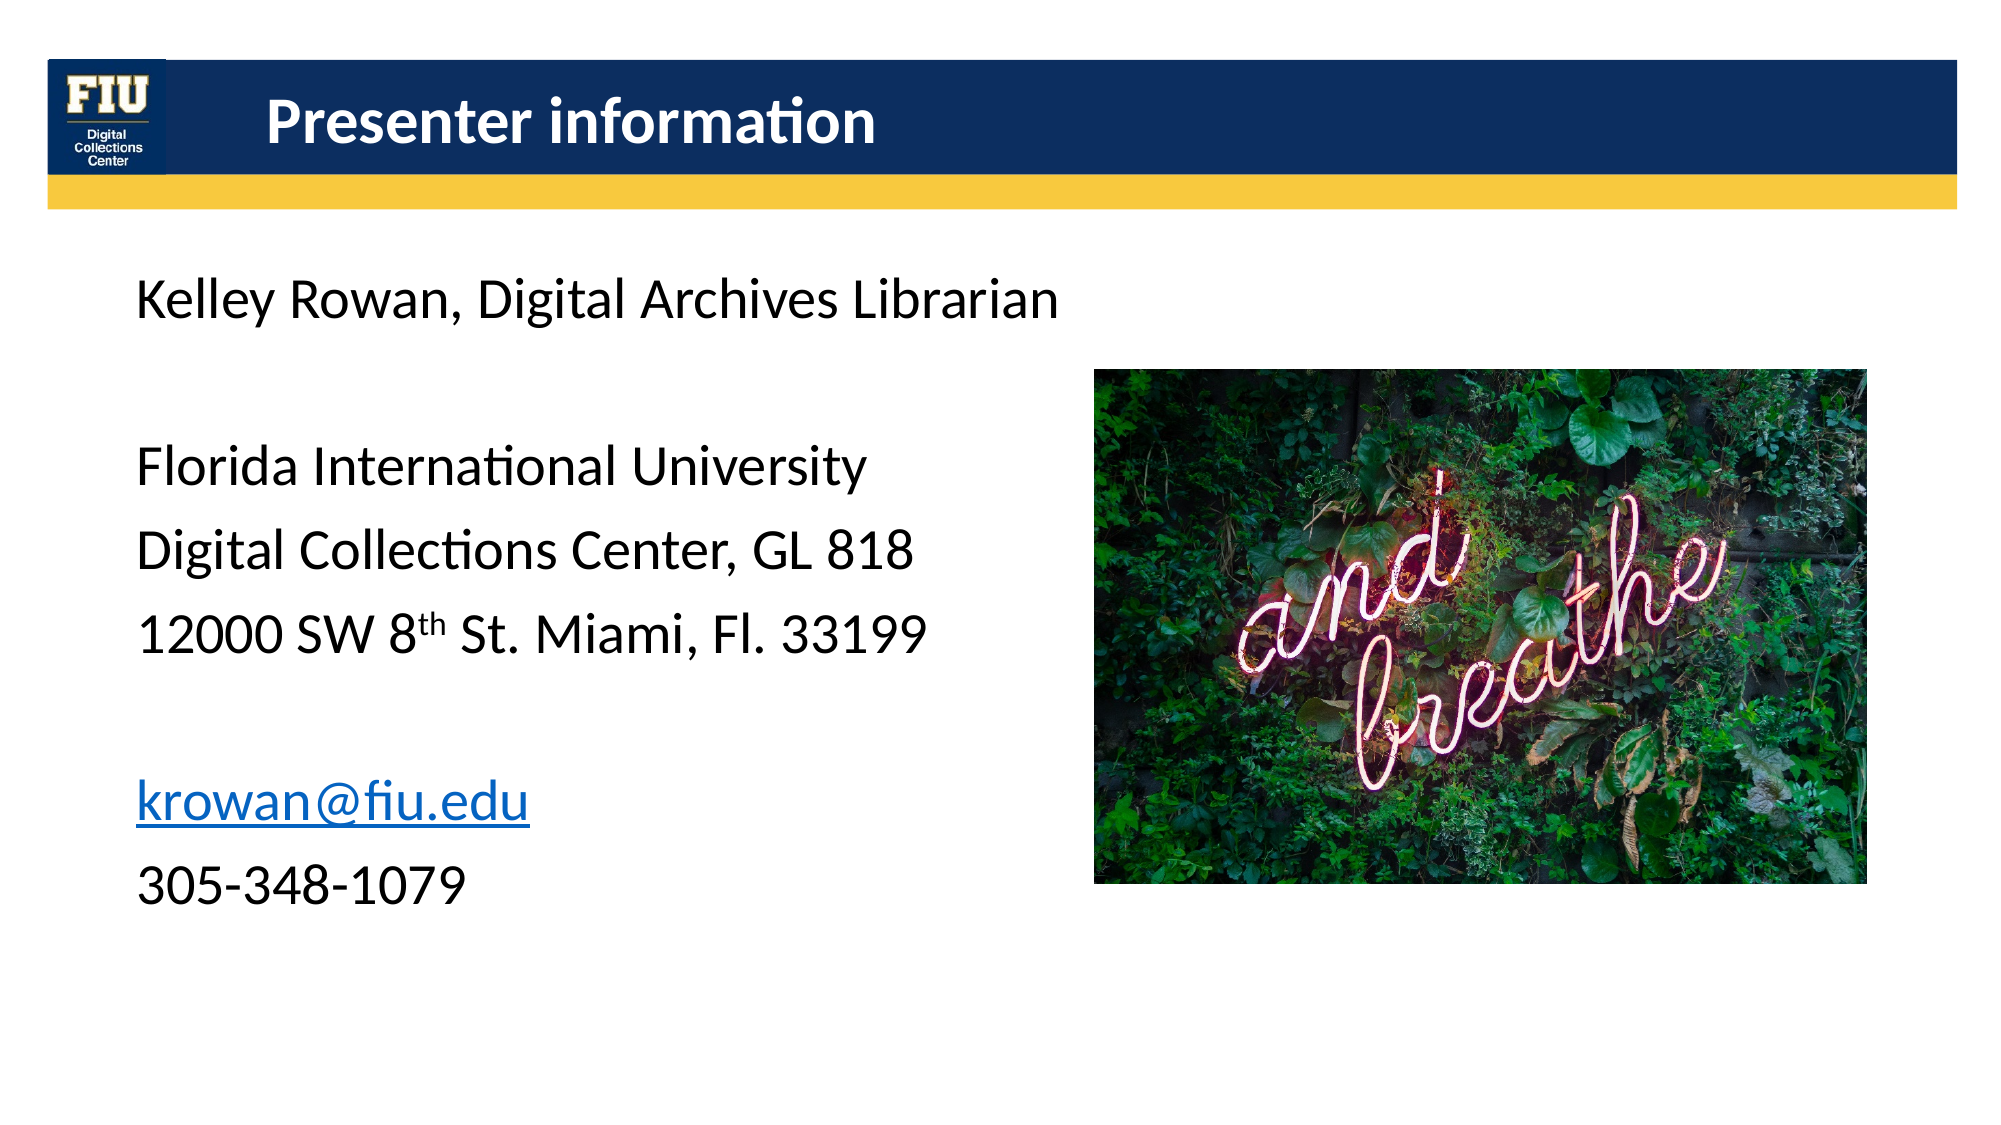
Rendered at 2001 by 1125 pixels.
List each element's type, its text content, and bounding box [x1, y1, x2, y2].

text_box Presenter information [251, 69, 988, 164]
list Kelley Rowan, Digital Archives Librarian Florida International University Digital Collections Center, GL 818 12000 SW 8th St. Miami, Fl. 33199 krowan@fiu.edu 305-348-1079 [121, 260, 1847, 1061]
picture [1094, 369, 1867, 884]
picture [49, 59, 166, 177]
title [166, 59, 1958, 174]
text_box [47, 174, 1958, 210]
